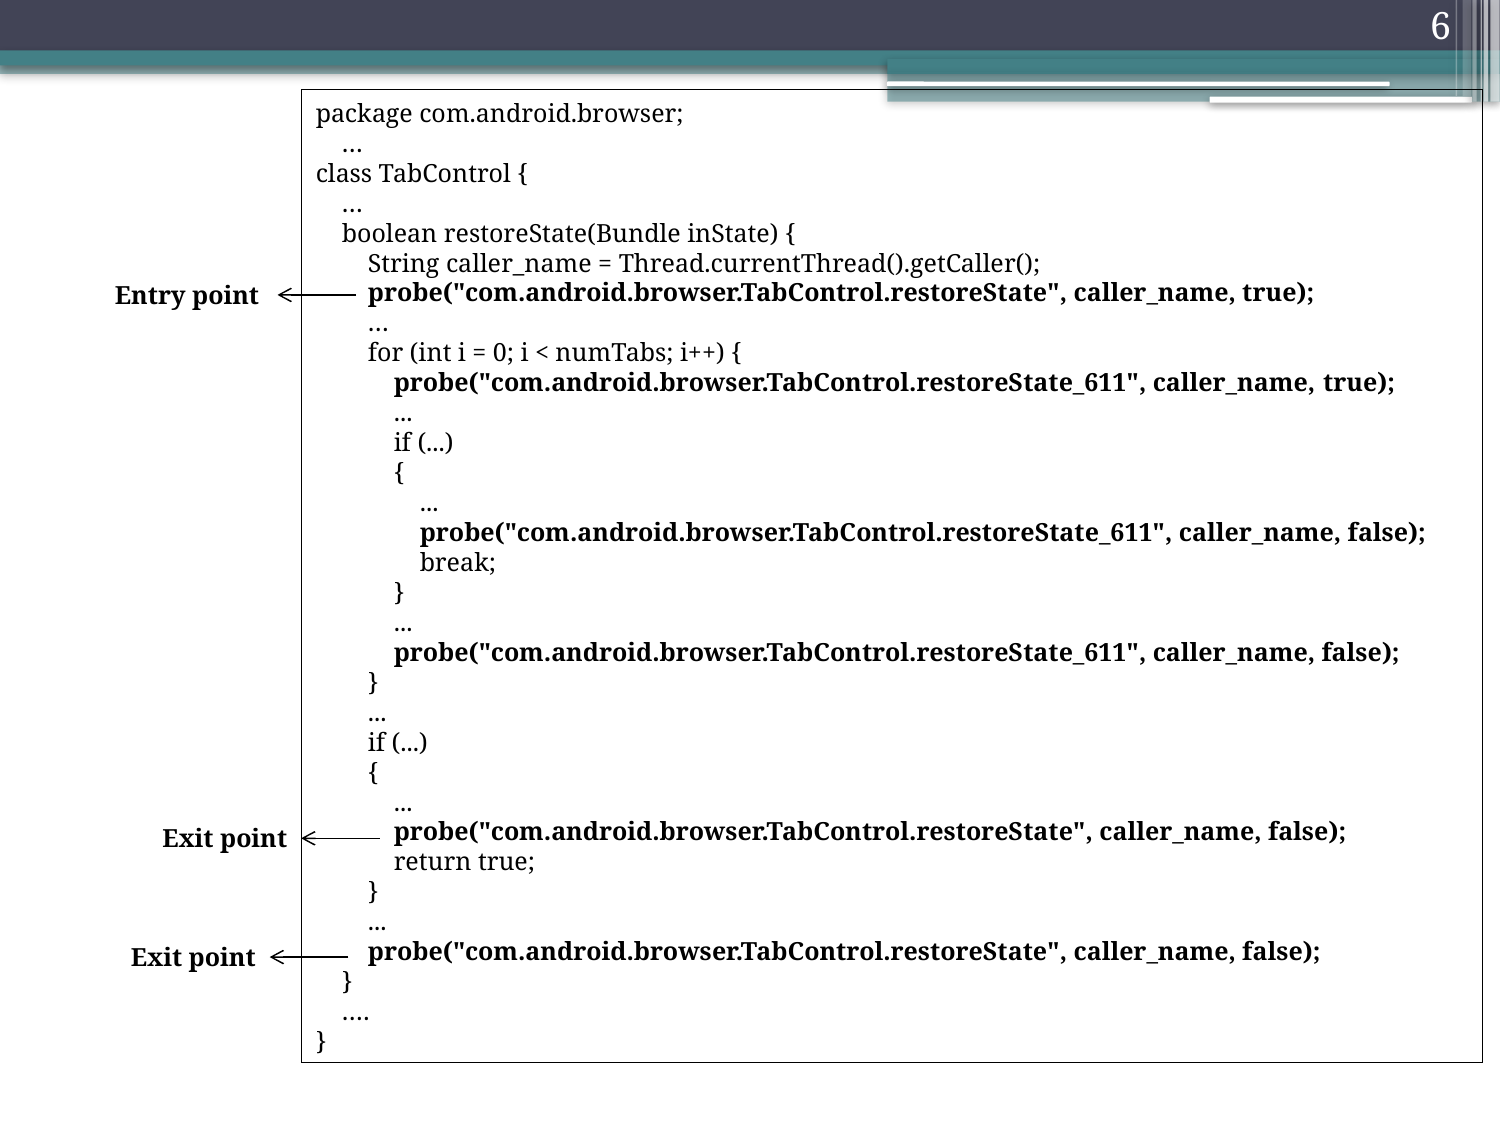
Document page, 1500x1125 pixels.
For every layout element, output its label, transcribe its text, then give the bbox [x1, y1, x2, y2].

slide_number 6 [1341, 0, 1466, 61]
text_box Exit point [147, 815, 317, 861]
text_box package com.android.browser; … class TabControl { … boolean restoreState(Bundle inState) { String caller_name = Thread.currentThread().getCaller(); probe("com.android.browser.TabControl.restoreState", caller_name, true); … for (int i = 0; i < numTabs; i++) { probe("com.android.browser.TabControl.restoreState_611", caller_name, true); ... if (...) { ... probe("com.android.browser.TabControl.restoreState_611", caller_name, false); break; } ... probe("com.android.browser.TabControl.restoreState_611", caller_name, false); } ... if (...) { ... probe("com.android.browser.TabControl.restoreState", caller_name, false); return true; } ... probe("com.android.browser.TabControl.restoreState", caller_name, false); } …. } [301, 89, 1483, 1063]
text_box Entry point [100, 272, 290, 317]
text_box Exit point [116, 934, 278, 980]
